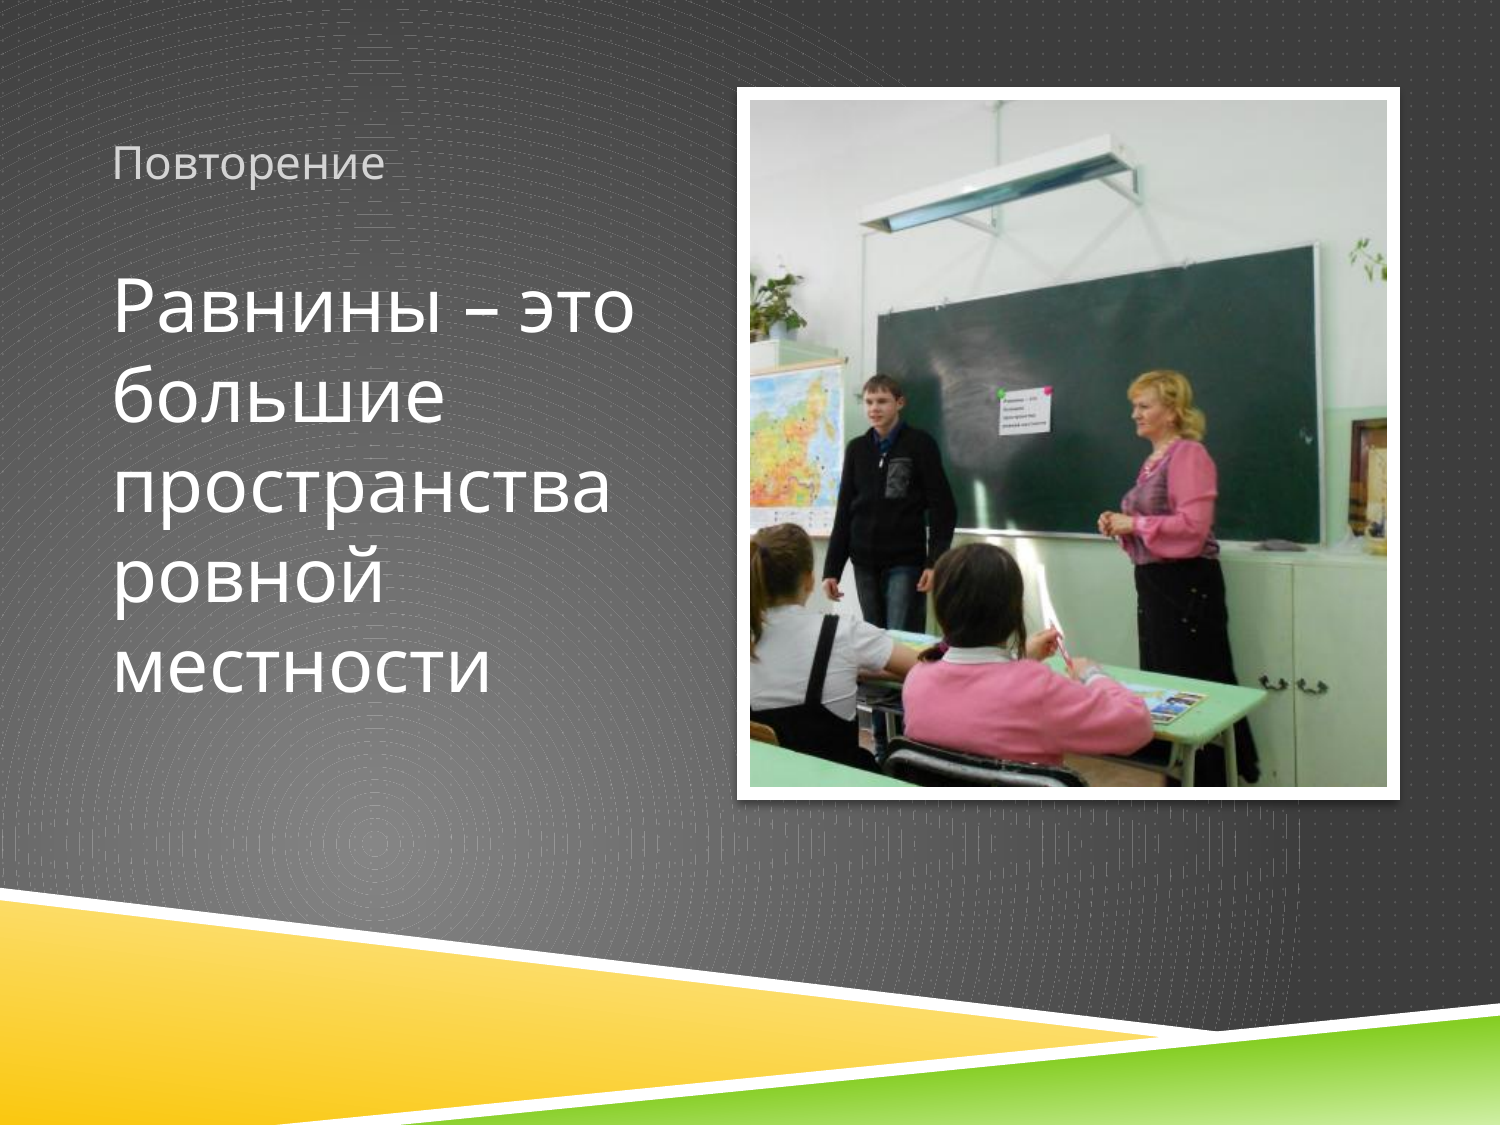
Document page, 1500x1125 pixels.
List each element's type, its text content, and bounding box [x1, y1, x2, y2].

picture [749, 99, 1388, 788]
list Равнины – это большие пространства ровной местности [111, 249, 666, 791]
title Повторение [111, 99, 666, 197]
